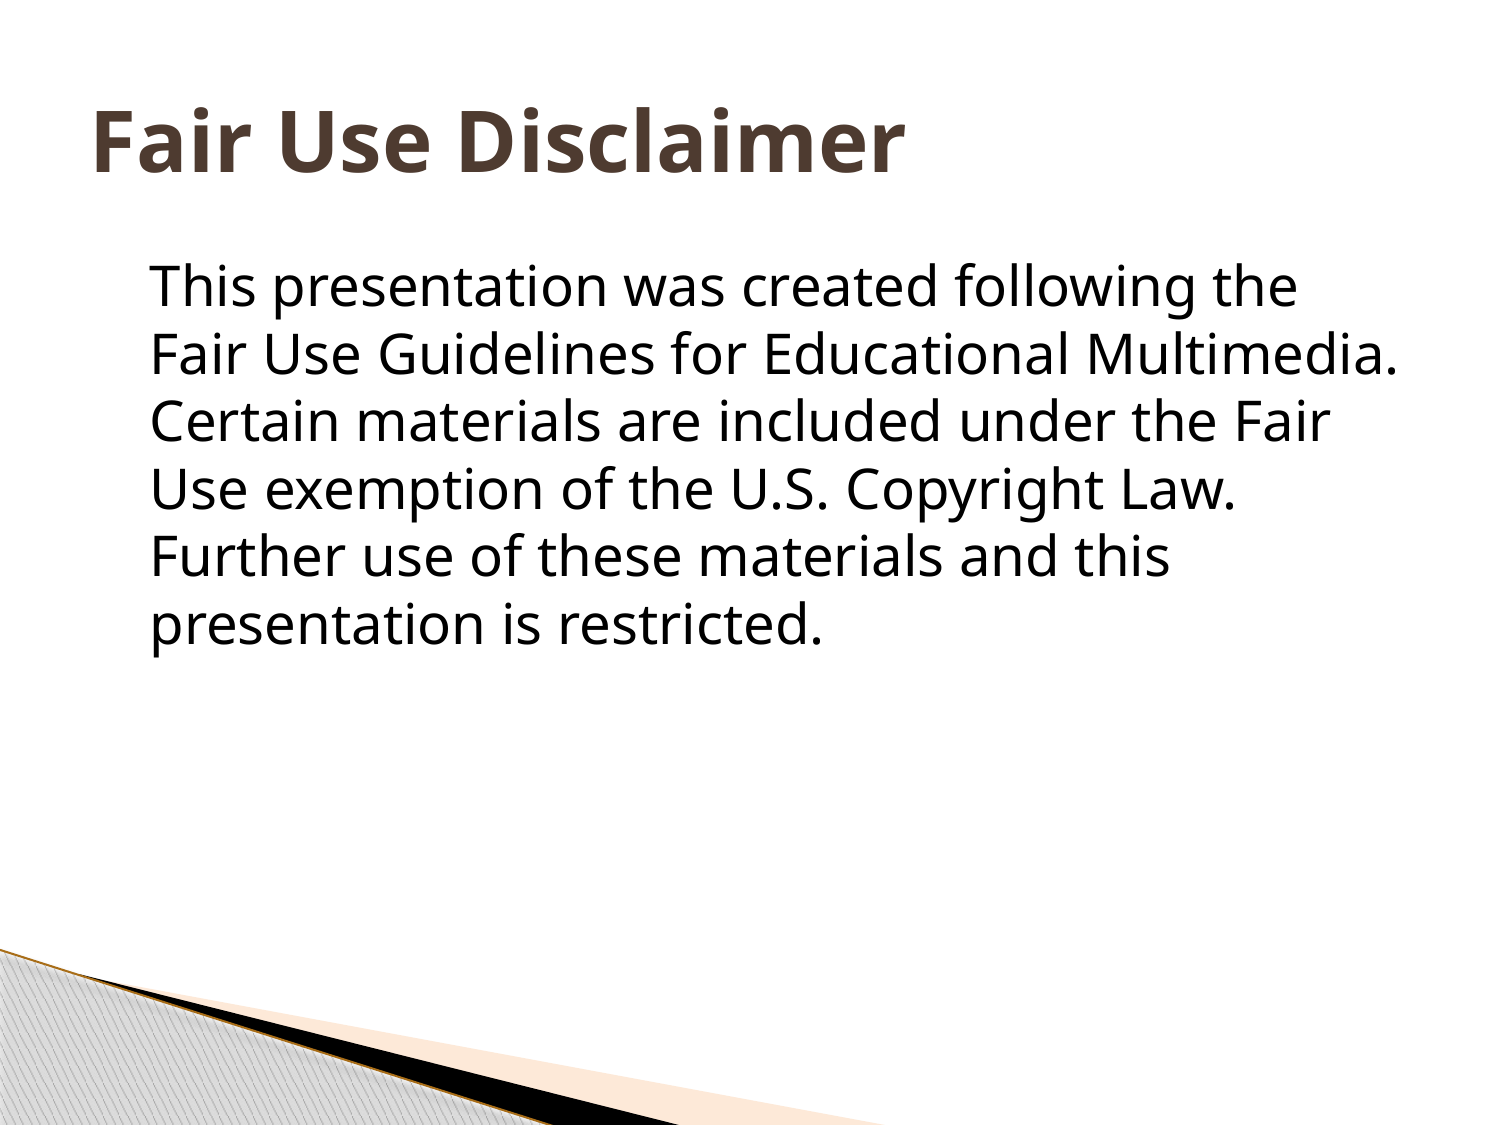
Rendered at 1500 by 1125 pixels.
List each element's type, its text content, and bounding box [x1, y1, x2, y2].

title Fair Use Disclaimer [75, 45, 1425, 233]
list This presentation was created following the Fair Use Guidelines for Educational Multimedia. Certain materials are included under the Fair Use exemption of the U.S. Copyright Law. Further use of these materials and this presentation is restricted. [75, 243, 1425, 986]
